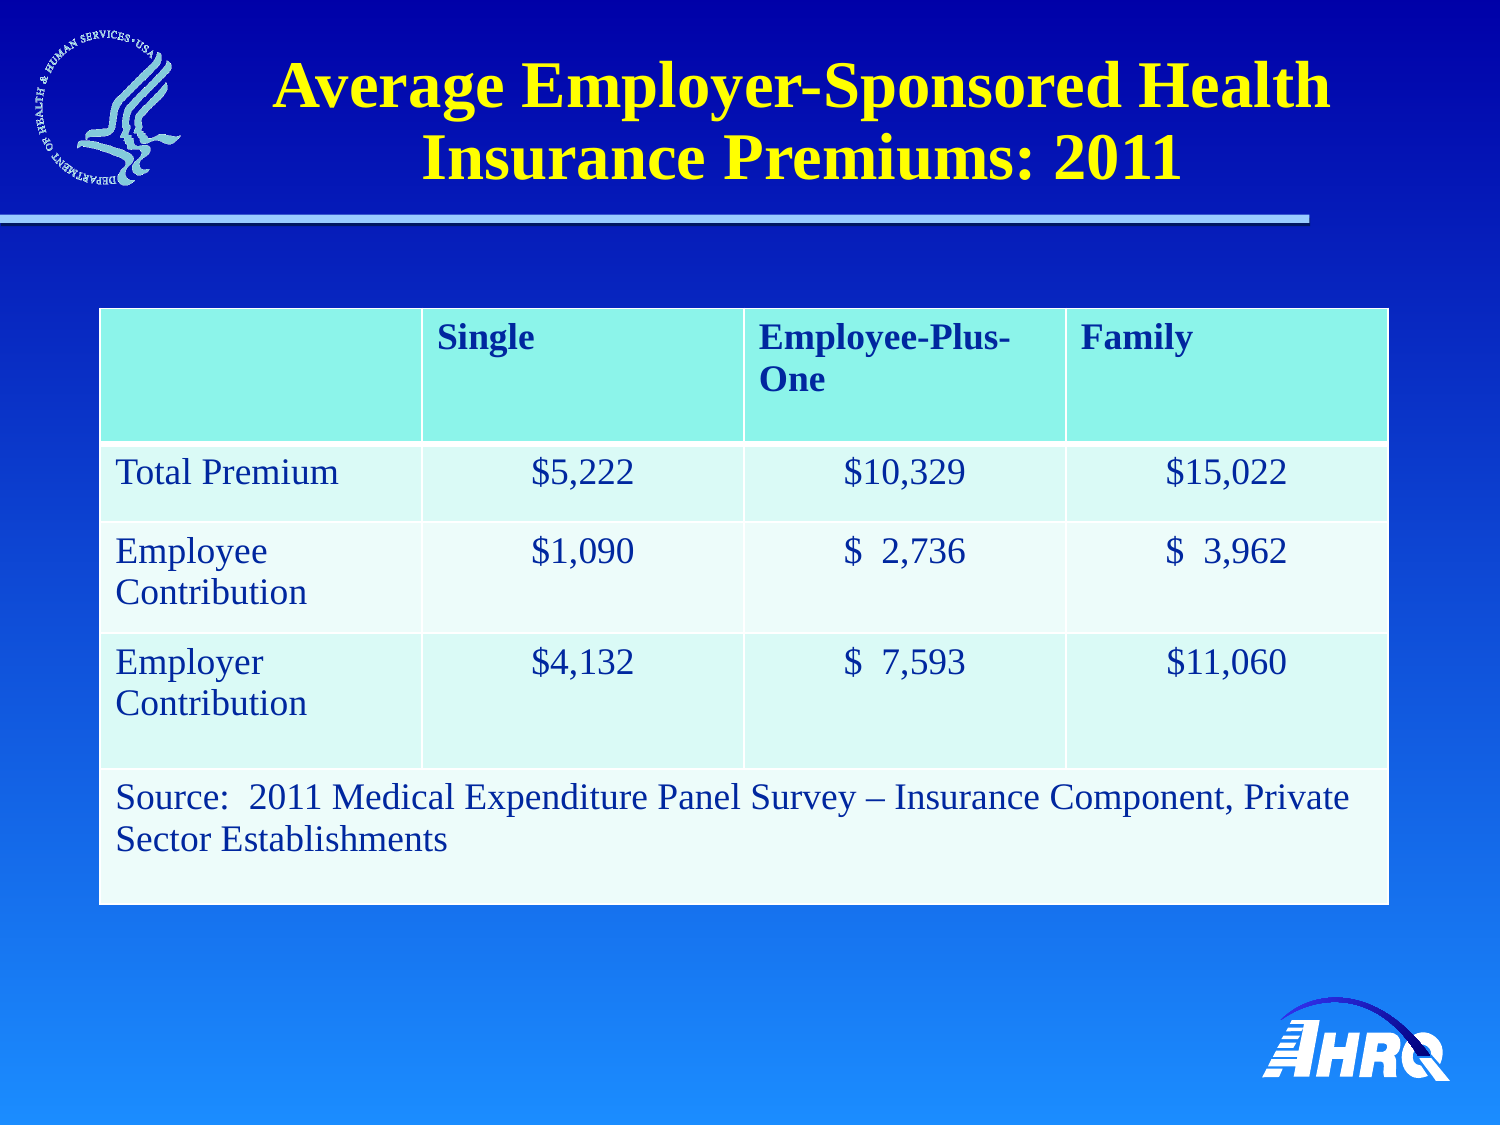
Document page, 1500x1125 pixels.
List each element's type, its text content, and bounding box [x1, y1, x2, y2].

table_cell $ 7,593 [745, 634, 1065, 768]
table_header [101, 309, 421, 441]
table_cell Employee Contribution [101, 523, 421, 632]
title Average Employer-Sponsored Health Insurance Premiums: 2011 [193, 56, 1412, 202]
table_header Single [423, 309, 743, 441]
table_cell Employer Contribution [101, 634, 421, 768]
table_cell $ 2,736 [745, 523, 1065, 632]
picture [16, 12, 196, 210]
table_cell Total Premium [101, 447, 421, 521]
table_cell Source: 2011 Medical Expenditure Panel Survey – Insurance Component, Private Sector Establishments [101, 770, 1387, 903]
table_cell $4,132 [423, 634, 743, 768]
table_header Family [1067, 309, 1387, 441]
table_cell $5,222 [423, 447, 743, 521]
table_cell $15,022 [1067, 447, 1387, 521]
table_cell $10,329 [745, 447, 1065, 521]
table_header Employee-Plus-One [745, 309, 1065, 441]
table_cell $11,060 [1067, 634, 1387, 768]
table_cell $ 3,962 [1067, 523, 1387, 632]
table_cell $1,090 [423, 523, 743, 632]
